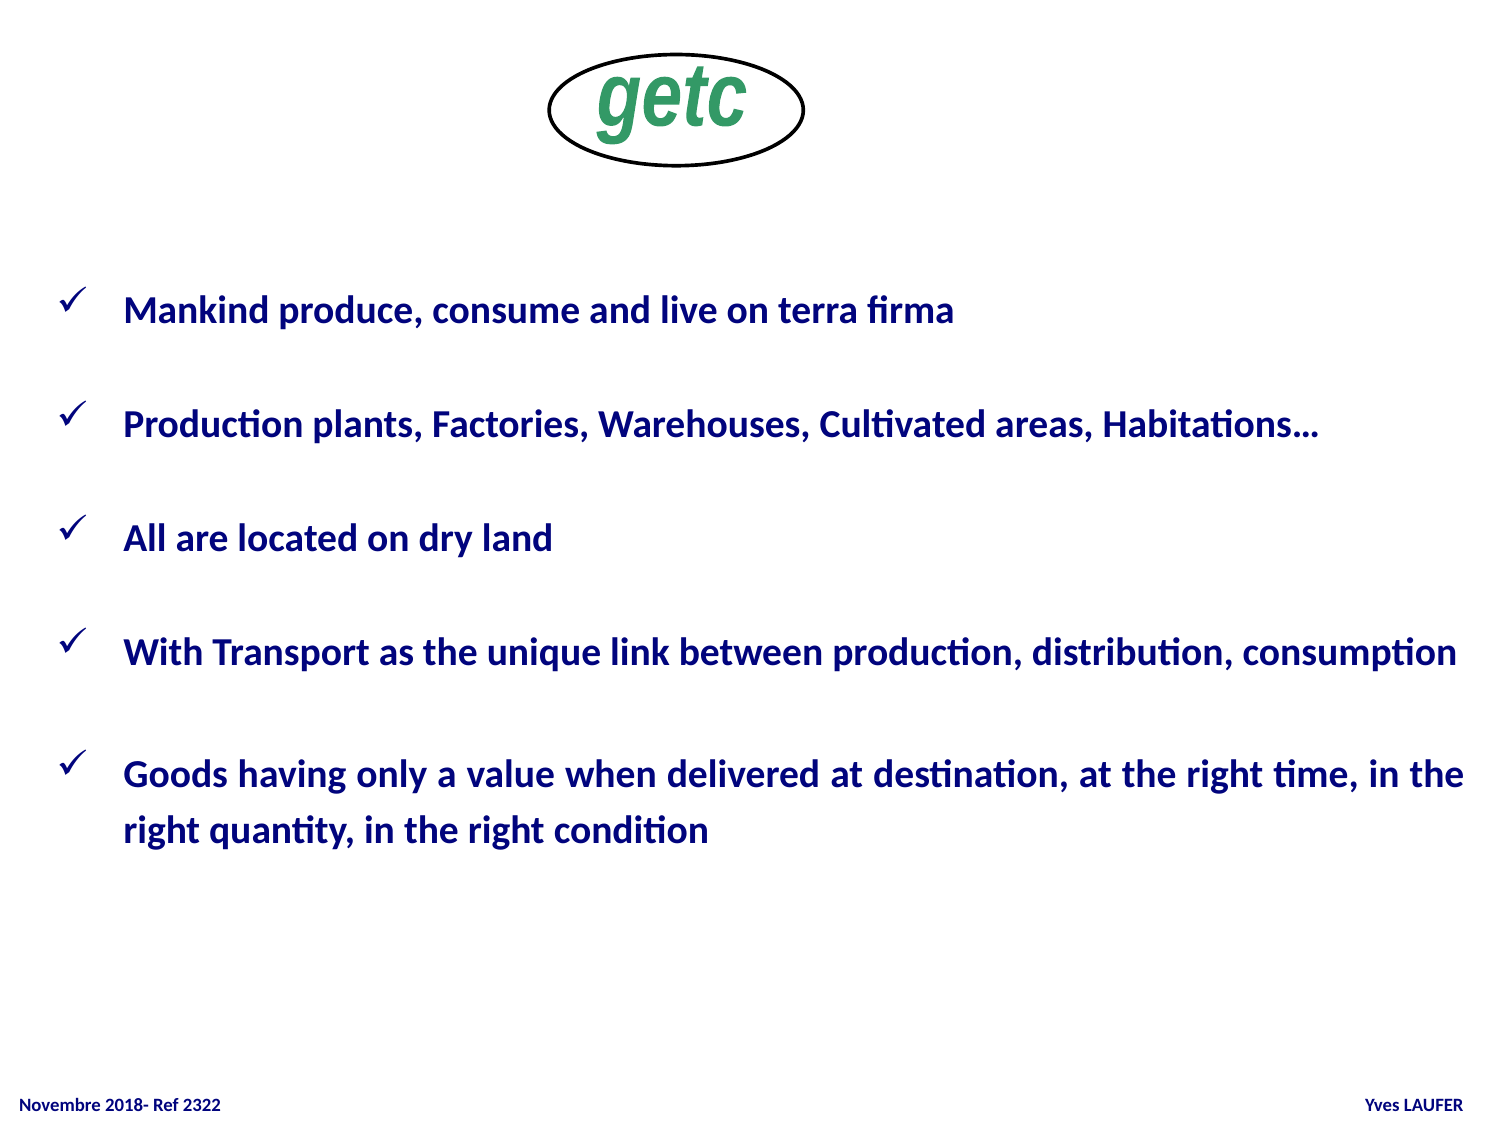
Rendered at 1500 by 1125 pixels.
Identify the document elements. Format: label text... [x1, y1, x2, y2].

footer Novembre 2018- Ref 2322 Yves LAUFER [0, 1082, 1500, 1125]
text_box [549, 54, 804, 166]
list Mankind produce, consume and live on terra firma Production plants, Factories, Warehouses, Cultivated areas, Habitations… All are located on dry land With Transport as the unique link between production, distribution, consumption Goods having only a value when delivered at destination, at the right time, in the right quantity, in the right condition [41, 267, 1483, 894]
